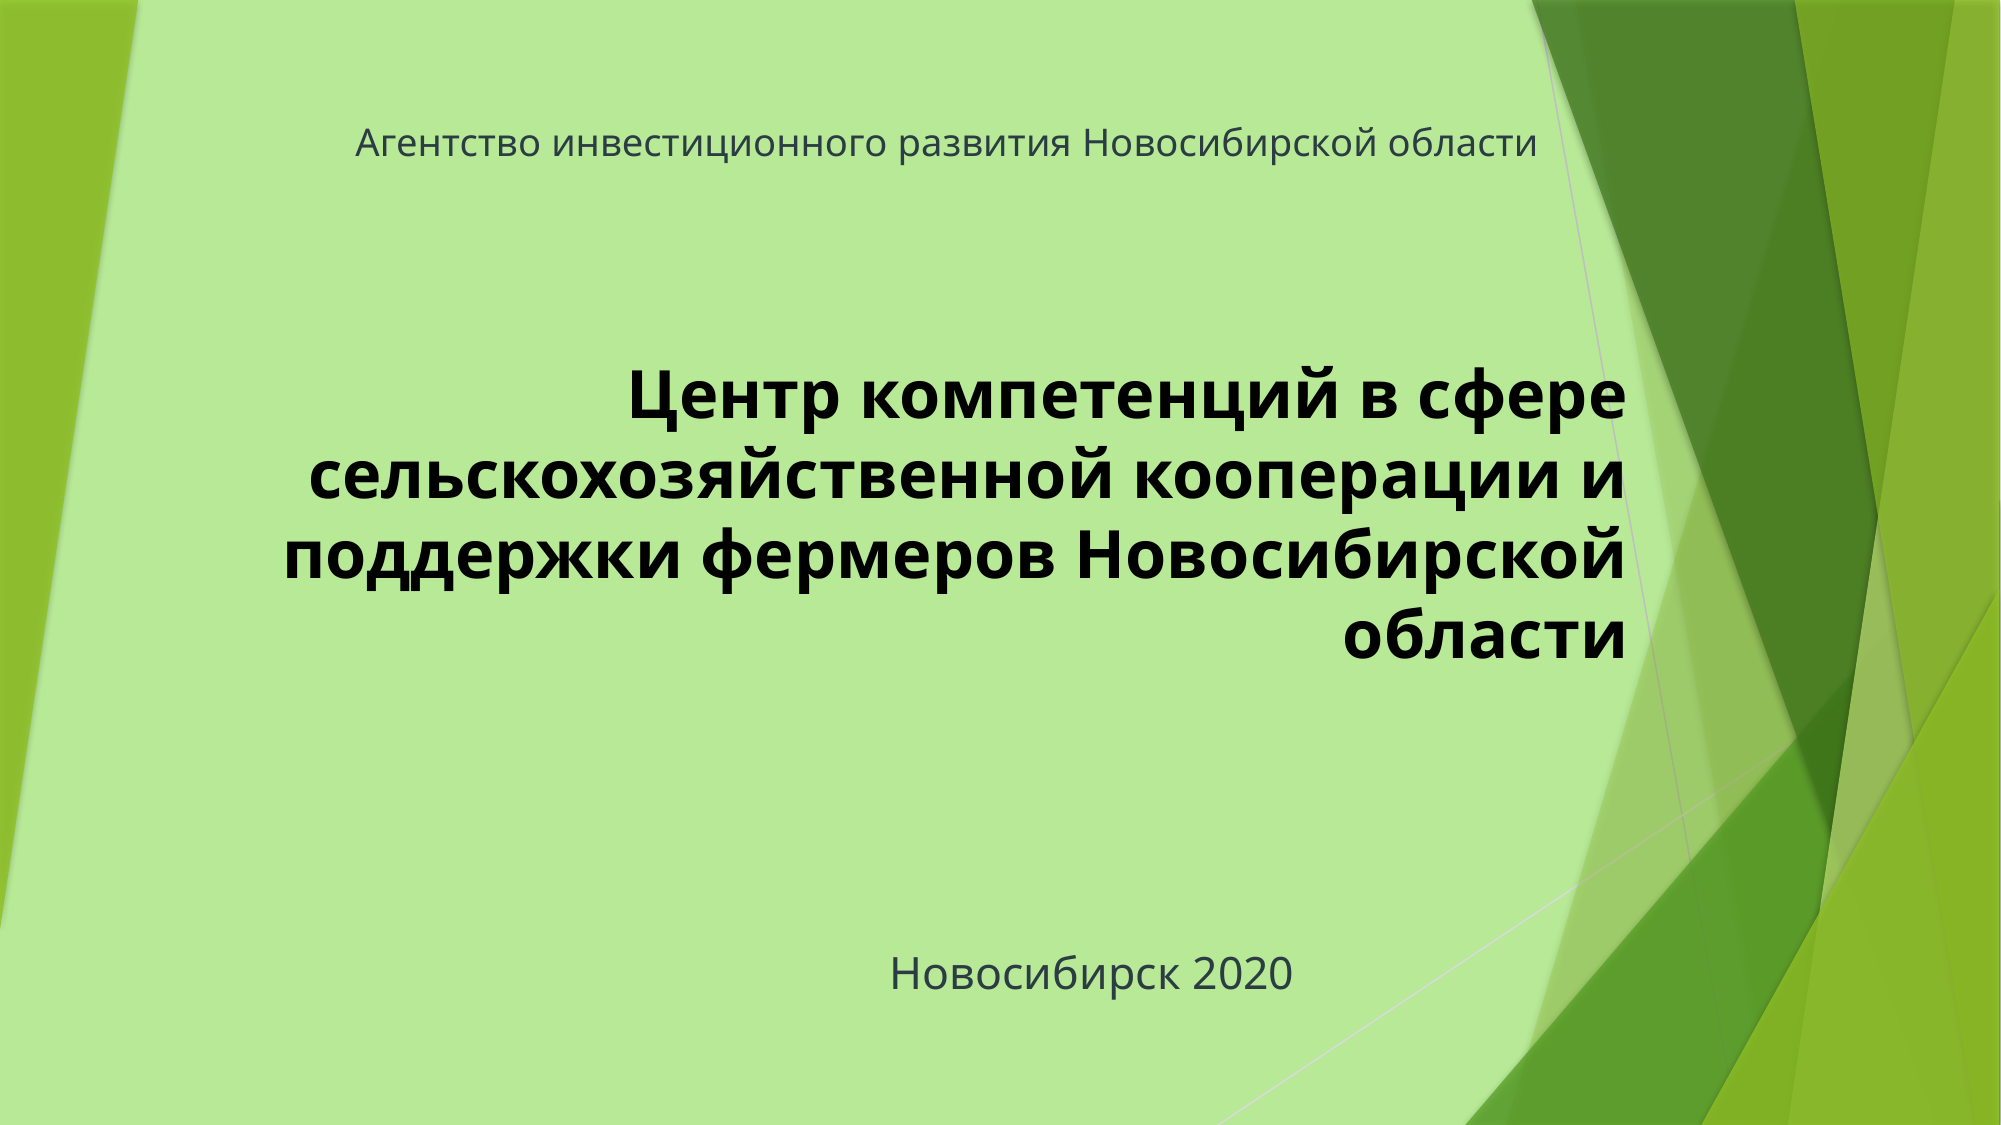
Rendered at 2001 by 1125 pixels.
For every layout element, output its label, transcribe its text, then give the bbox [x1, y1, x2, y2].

title Центр компетенций в сфере сельскохозяйственной кооперации и поддержки фермеров Новосибирской области [179, 320, 1644, 680]
text_box Агентство инвестиционного развития Новосибирской области [322, 104, 1572, 181]
text_box Новосибирск 2020 [532, 931, 1653, 1007]
